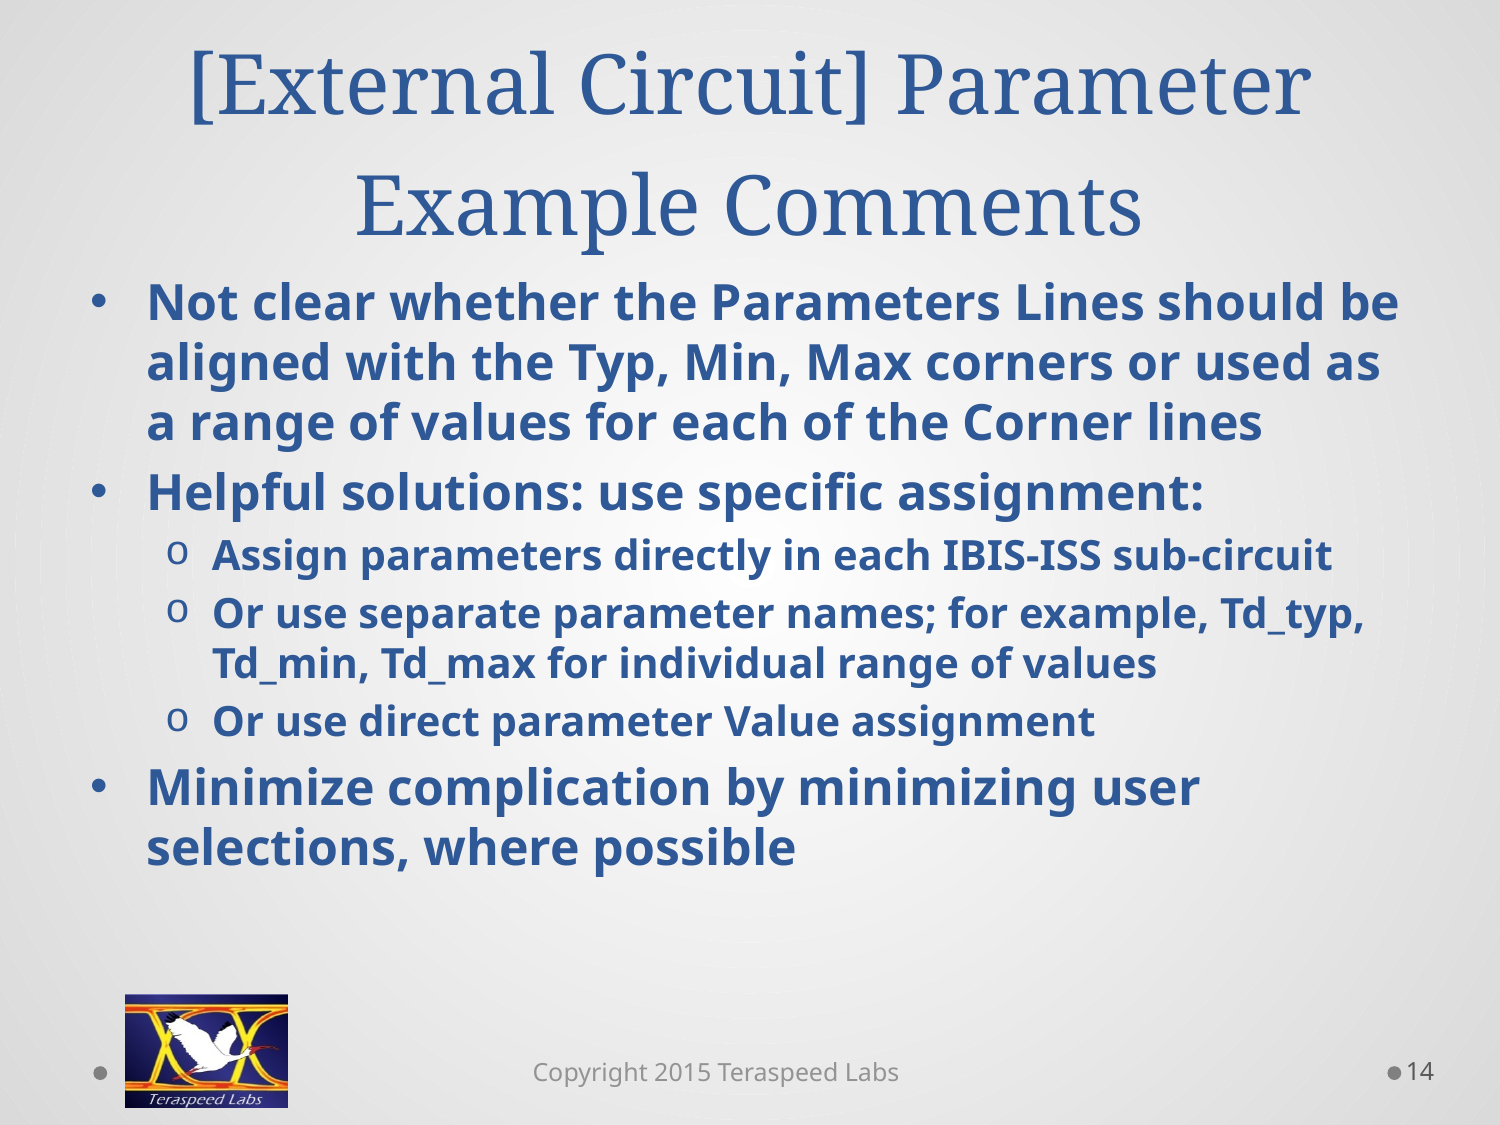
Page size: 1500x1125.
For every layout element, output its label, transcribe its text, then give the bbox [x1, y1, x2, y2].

list Not clear whether the Parameters Lines should be aligned with the Typ, Min, Max corners or used as a range of values for each of the Corner lines Helpful solutions: use specific assignment: Assign parameters directly in each IBIS-ISS sub-circuit Or use separate parameter names; for example, Td_typ, Td_min, Td_max for individual range of values Or use direct parameter Value assignment Minimize complication by minimizing user selections, where possible [75, 262, 1425, 1005]
slide_number 14 [1401, 1042, 1494, 1103]
picture [125, 1005, 288, 1108]
title [External Circuit] Parameter Example Comments [75, 0, 1425, 262]
footer Copyright 2015 Teraspeed Labs [525, 1043, 993, 1103]
